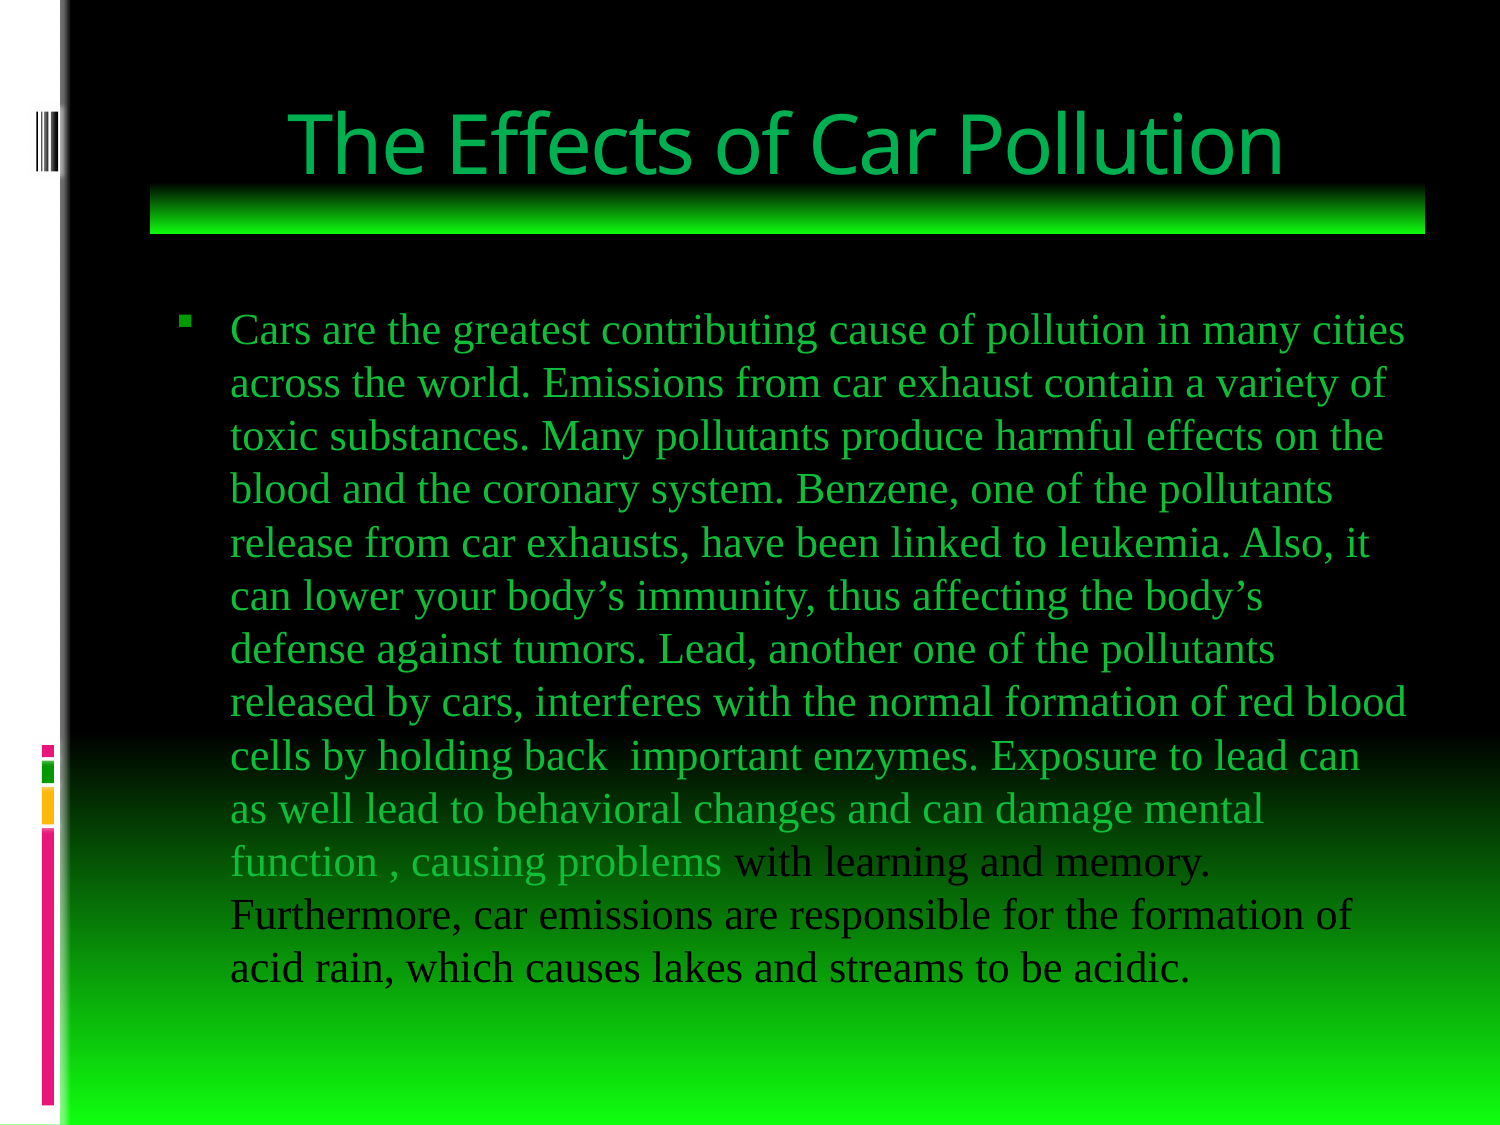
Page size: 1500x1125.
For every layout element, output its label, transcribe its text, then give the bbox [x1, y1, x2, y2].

title The Effects of Car Pollution [150, 83, 1425, 234]
list Cars are the greatest contributing cause of pollution in many cities across the world. Emissions from car exhaust contain a variety of toxic substances. Many pollutants produce harmful effects on the blood and the coronary system. Benzene, one of the pollutants release from car exhausts, have been linked to leukemia. Also, it can lower your body’s immunity, thus affecting the body’s defense against tumors. Lead, another one of the pollutants released by cars, interferes with the normal formation of red blood cells by holding back important enzymes. Exposure to lead can as well lead to behavioral changes and can damage mental function , causing problems with learning and memory. Furthermore, car emissions are responsible for the formation of acid rain, which causes lakes and streams to be acidic. [150, 292, 1425, 1043]
